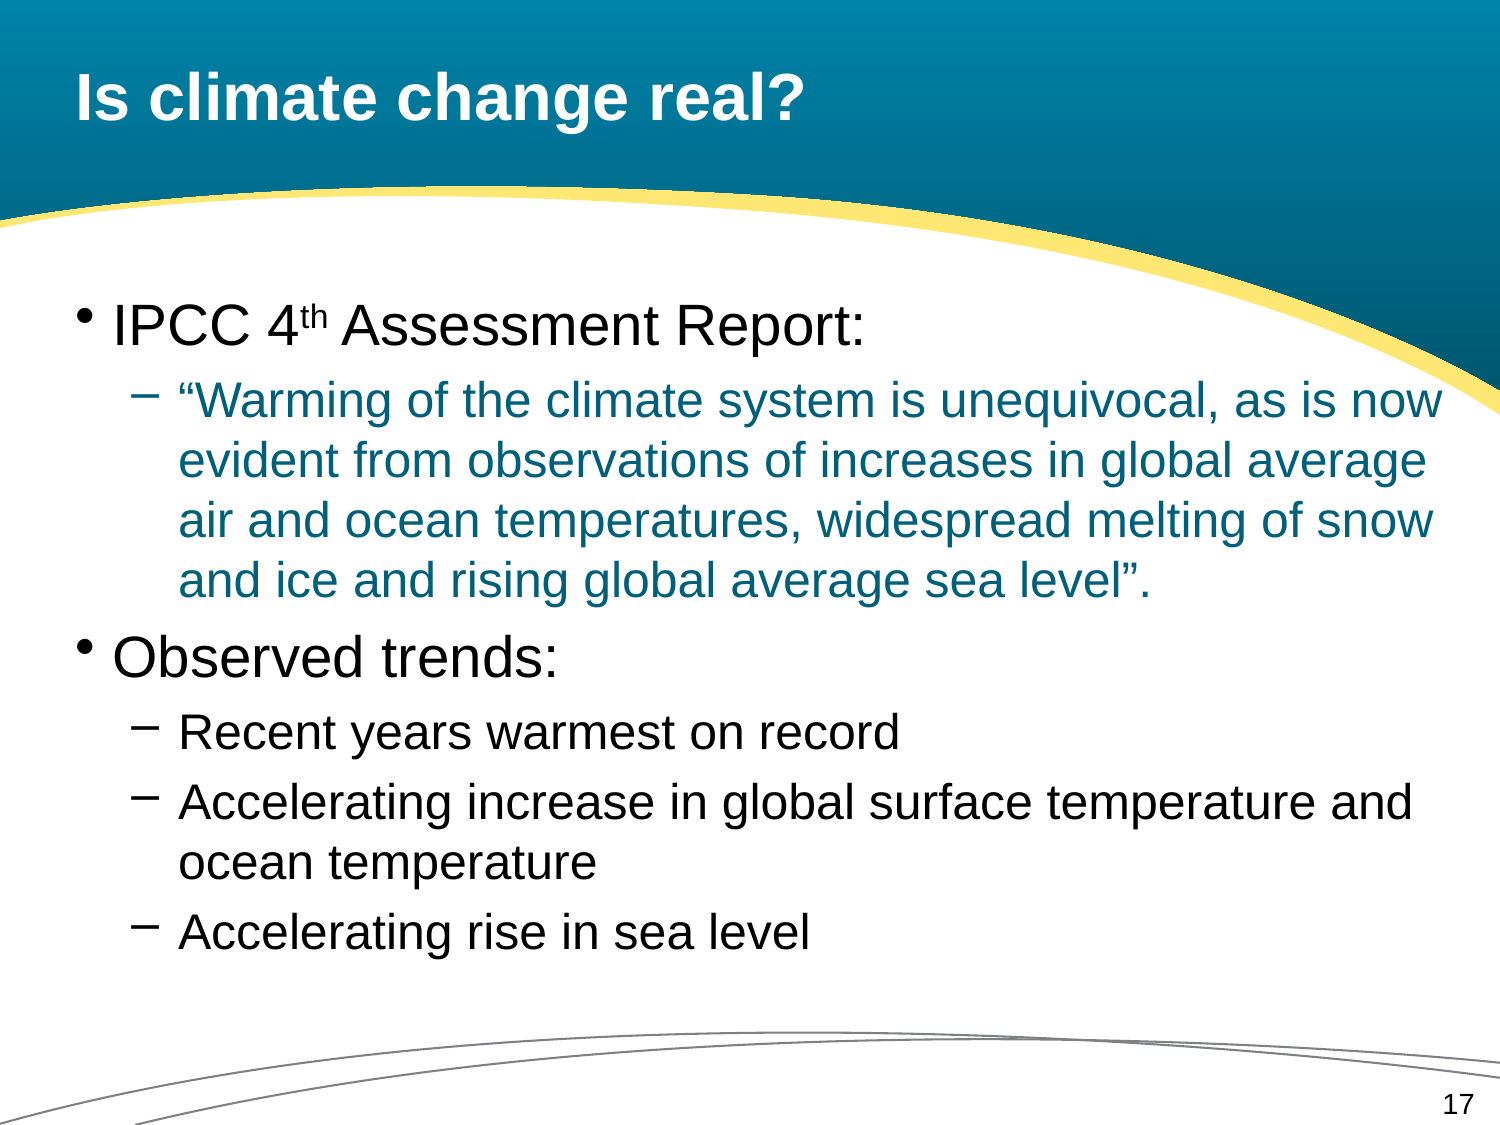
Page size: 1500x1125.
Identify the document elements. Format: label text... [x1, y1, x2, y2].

list IPCC 4th Assessment Report: “Warming of the climate system is unequivocal, as is now evident from observations of increases in global average air and ocean temperatures, widespread melting of snow and ice and rising global average sea level”. Observed trends: Recent years warmest on record Accelerating increase in global surface temperature and ocean temperature Accelerating rise in sea level [74, 287, 1476, 1076]
slide_number 17 [1124, 1084, 1476, 1113]
title Is climate change real? [74, 0, 1476, 188]
